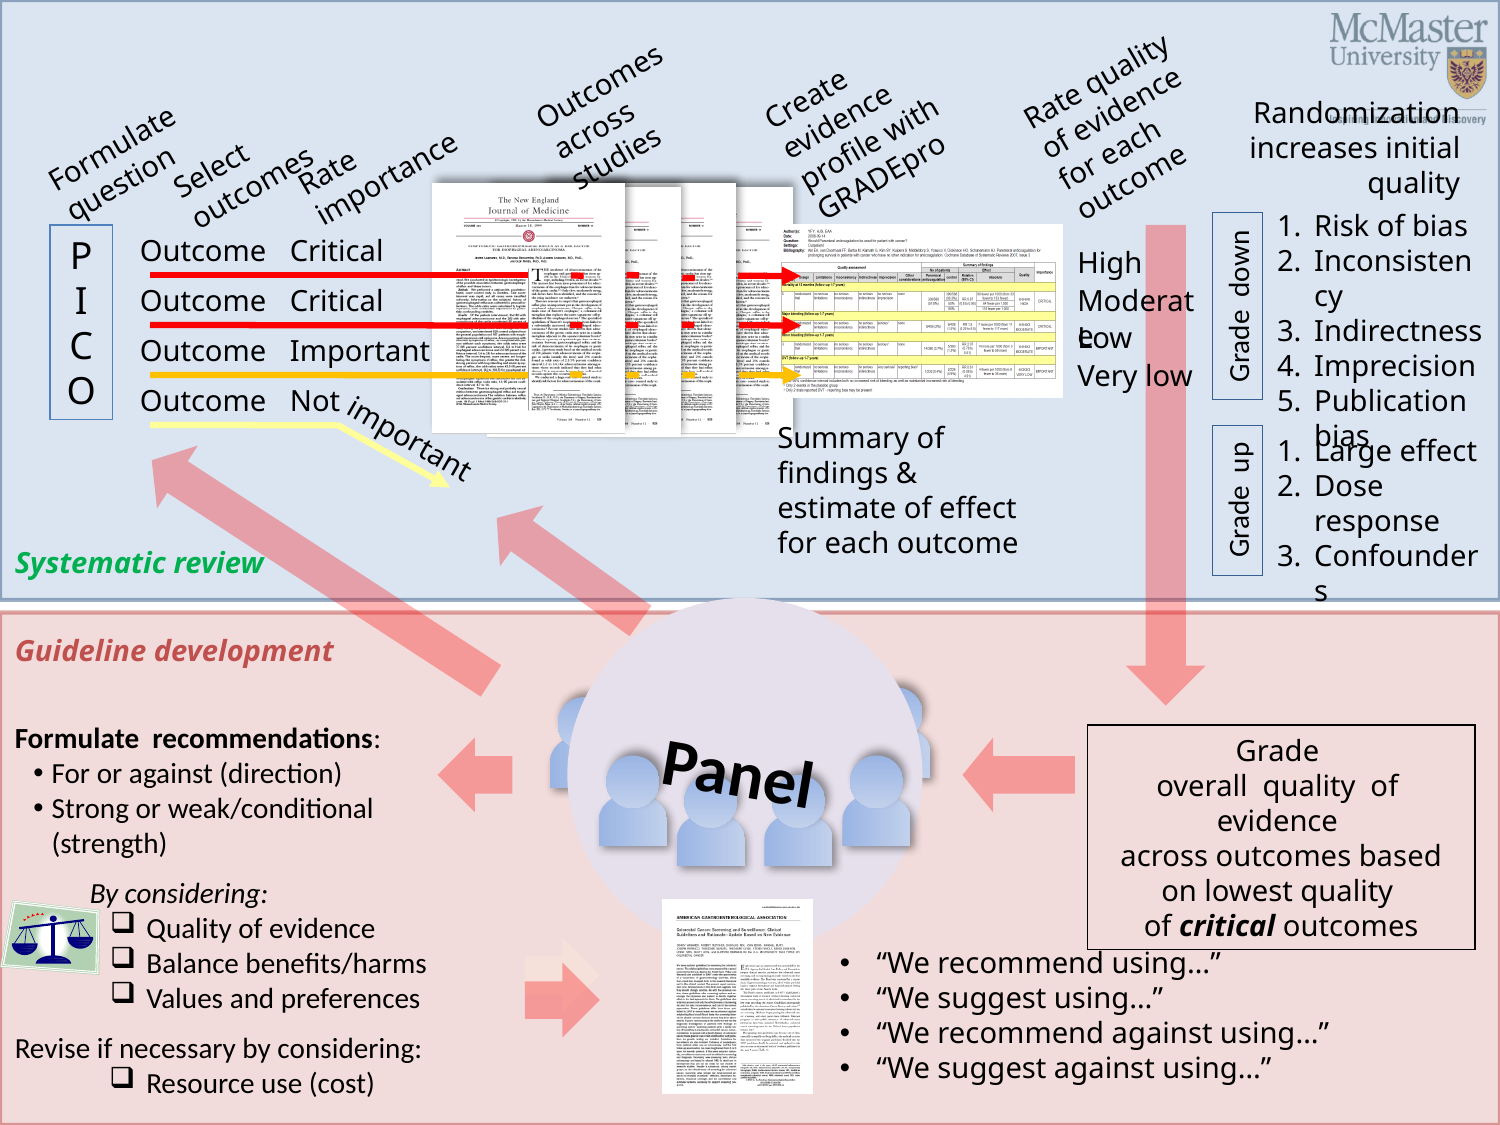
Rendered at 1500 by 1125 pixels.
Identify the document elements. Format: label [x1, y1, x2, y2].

text_box [0, 0, 1500, 1125]
